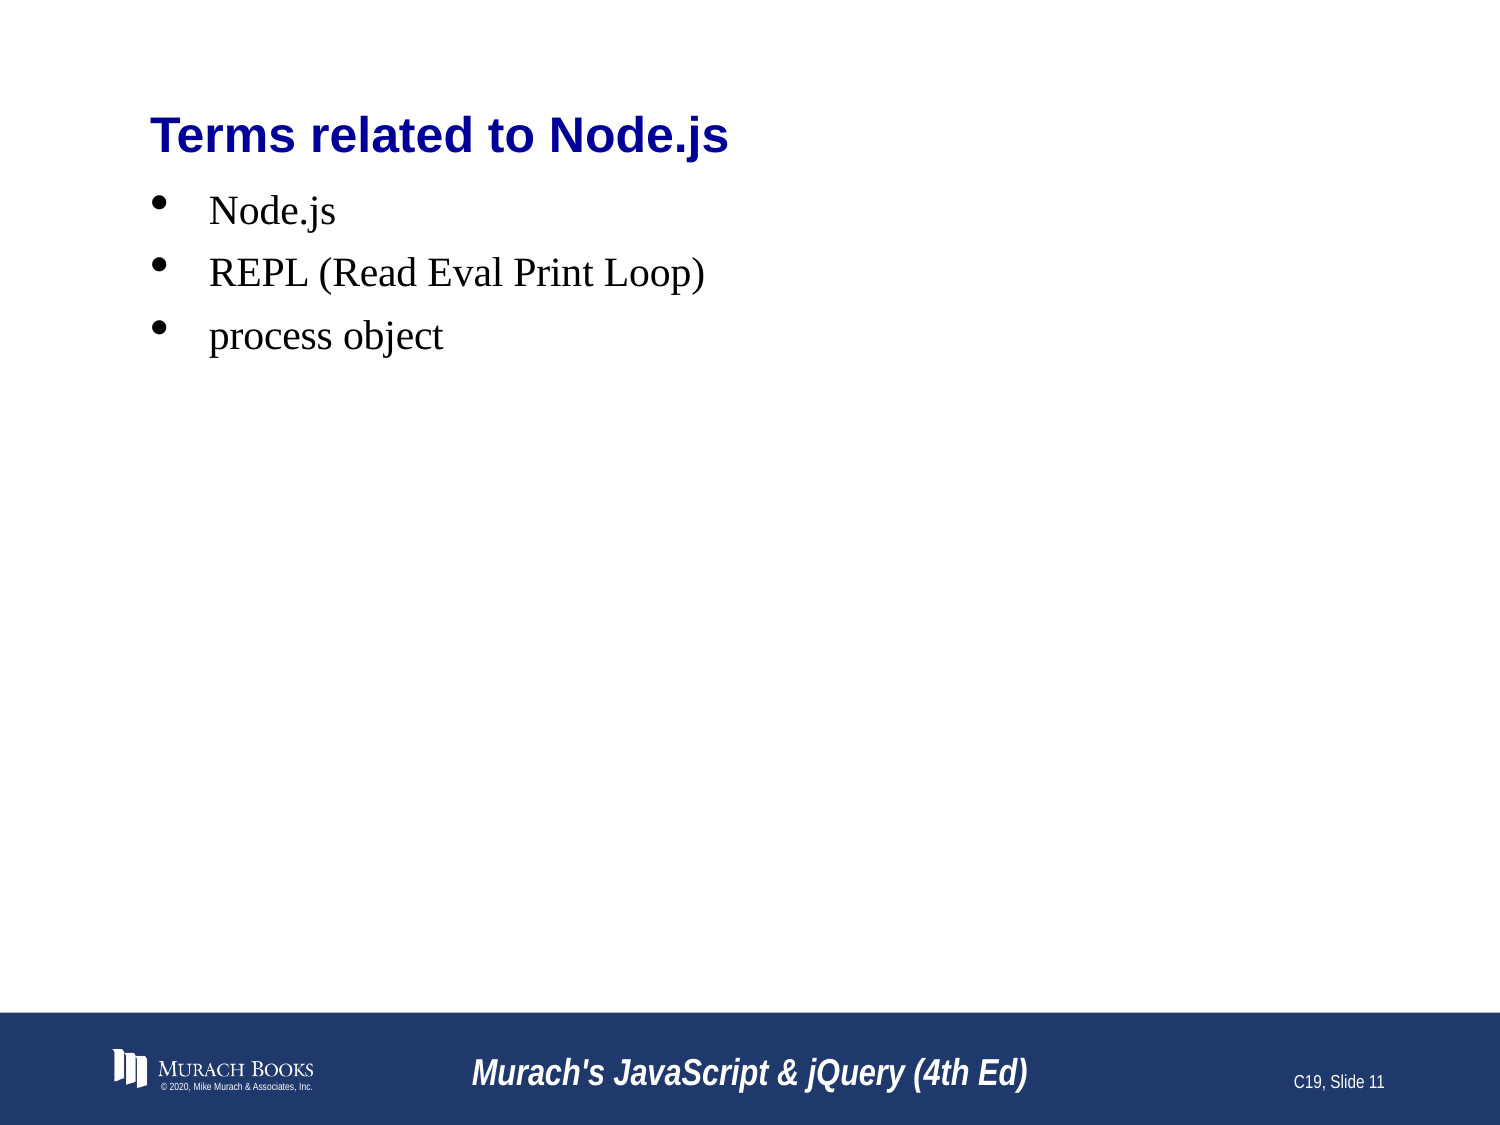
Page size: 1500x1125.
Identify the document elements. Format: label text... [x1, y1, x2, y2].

list Node.js REPL (Read Eval Print Loop) process object [137, 174, 1350, 975]
title Terms related to Node.js [150, 102, 1350, 164]
slide_number C19, Slide 11 [1087, 1025, 1400, 1100]
footer © 2020, Mike Murach & Associates, Inc. [12, 1025, 463, 1100]
slide_number Murach's JavaScript & jQuery (4th Ed) [463, 1025, 1050, 1100]
